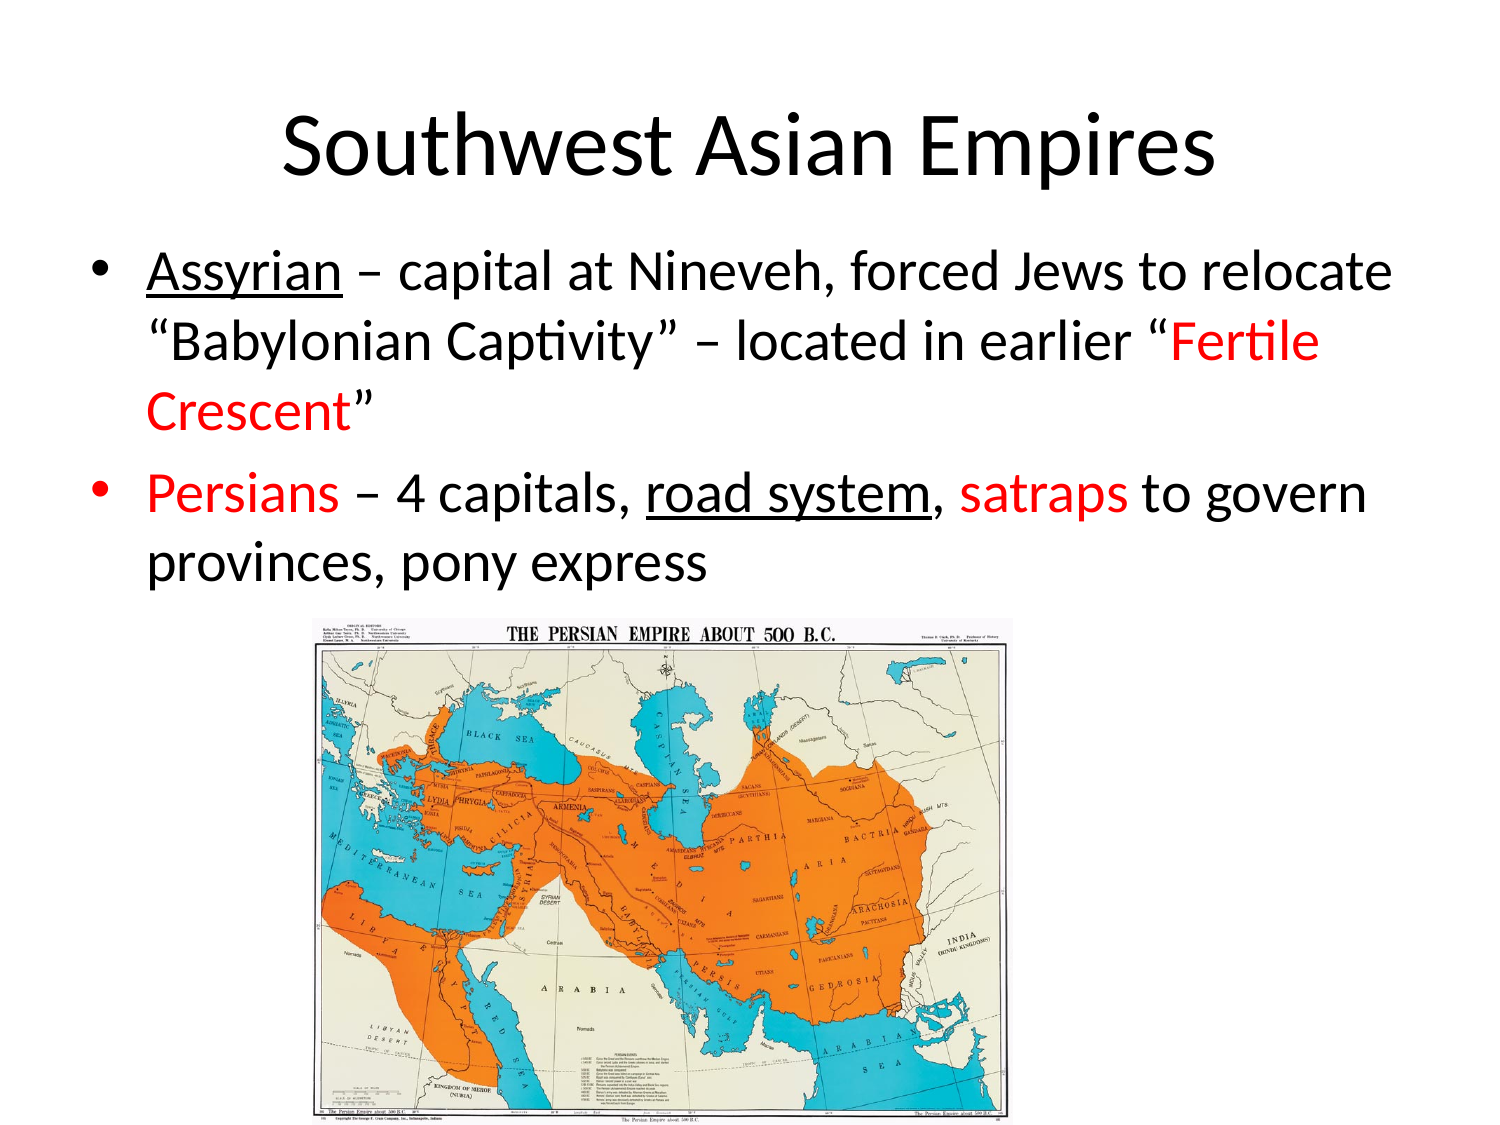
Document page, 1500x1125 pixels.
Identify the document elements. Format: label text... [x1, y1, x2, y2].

list Assyrian – capital at Nineveh, forced Jews to relocate “Babylonian Captivity” – located in earlier “Fertile Crescent” Persians – 4 capitals, road system, satraps to govern provinces, pony express [75, 224, 1425, 968]
picture [312, 618, 1014, 1125]
title Southwest Asian Empires [75, 45, 1425, 224]
